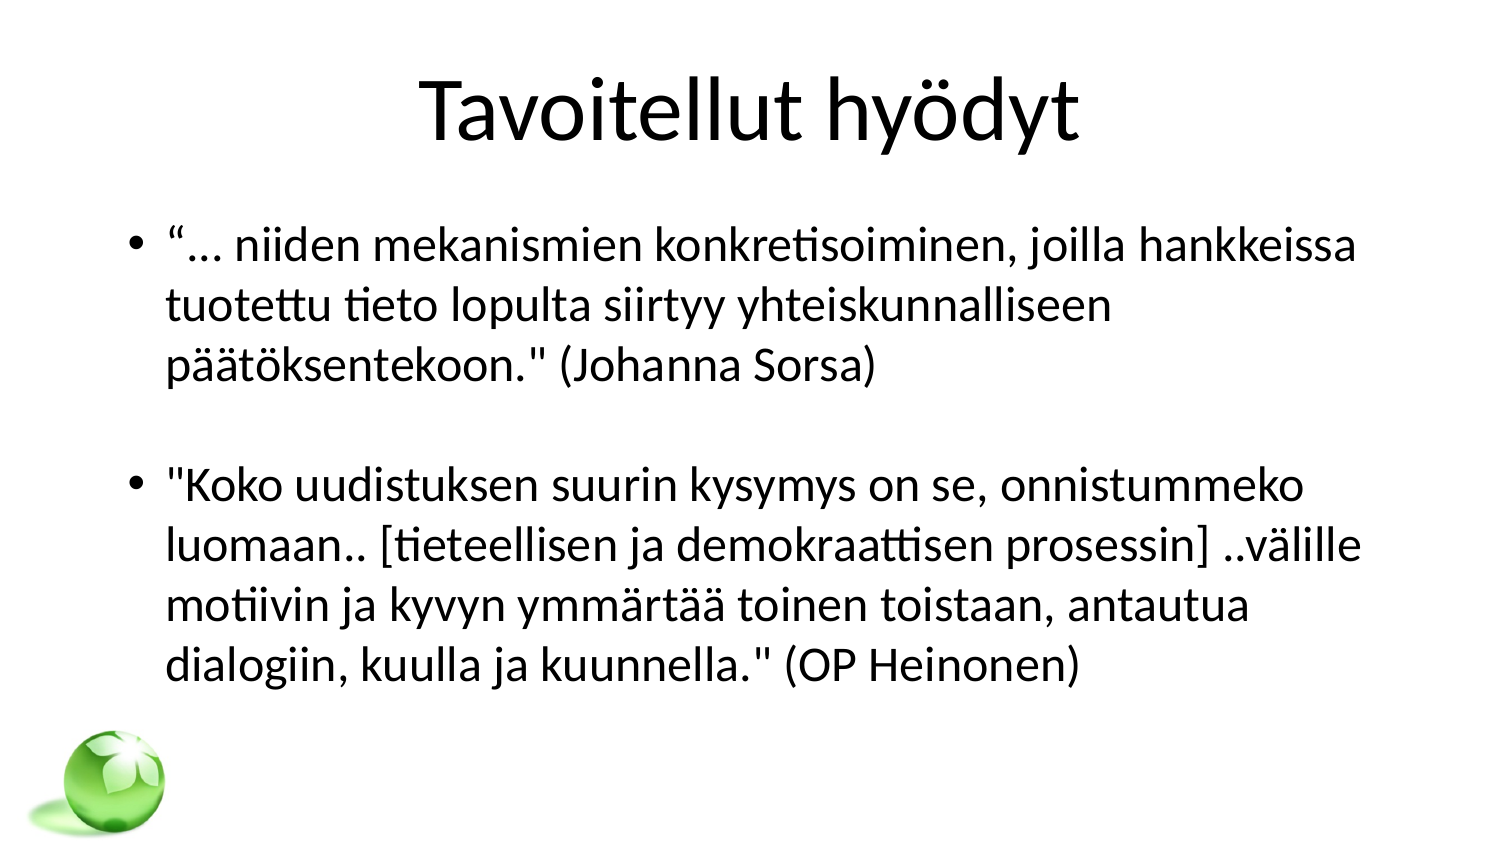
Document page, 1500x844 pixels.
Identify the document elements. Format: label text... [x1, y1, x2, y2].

title Tavoitellut hyödyt [75, 33, 1425, 175]
list “... niiden mekanismien konkretisoiminen, joilla hankkeissa tuotettu tieto lopulta siirtyy yhteiskunnalliseen päätöksentekoon." (Johanna Sorsa) "Koko uudistuksen suurin kysymys on se, onnistummeko luomaan.. [tieteellisen ja demokraattisen prosessin] ..välille motiivin ja kyvyn ymmärtää toinen toistaan, antautua dialogiin, kuulla ja kuunnella." (OP Heinonen) [75, 196, 1425, 754]
picture [17, 720, 178, 841]
